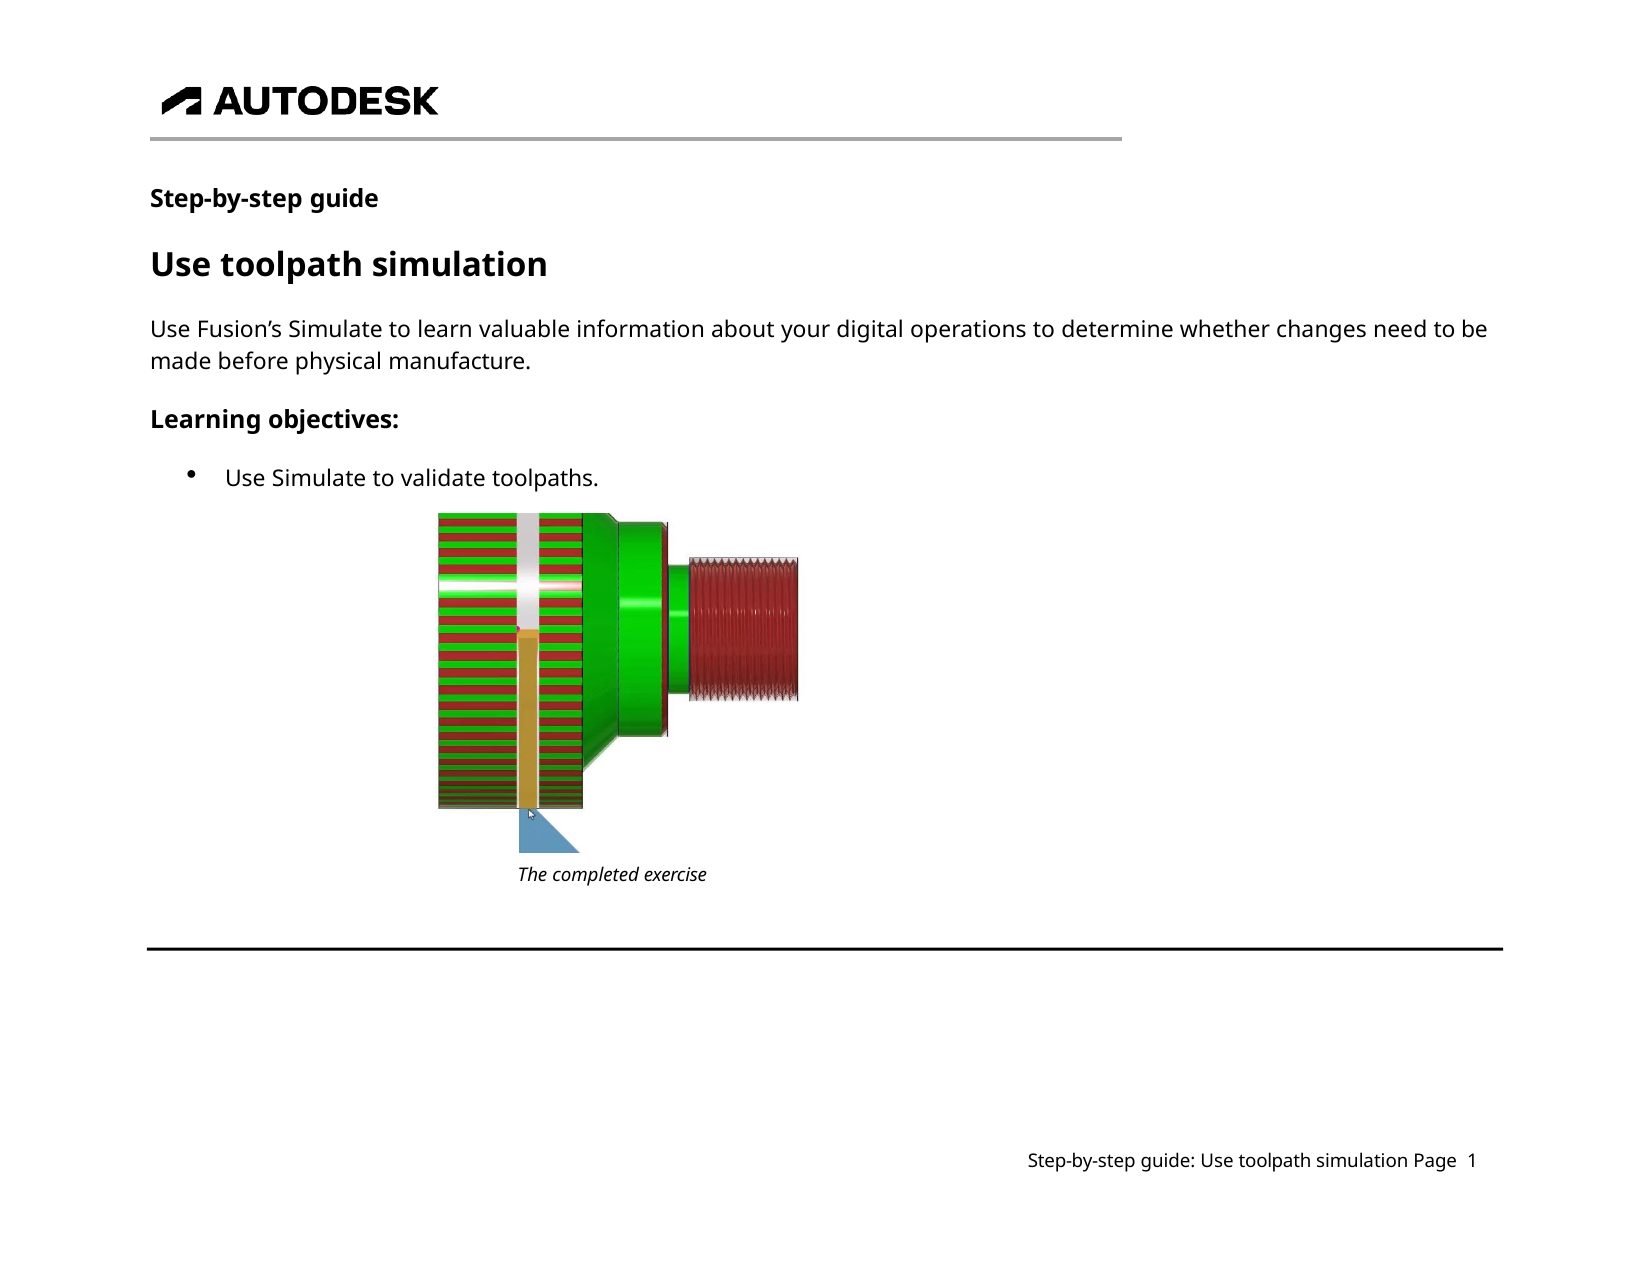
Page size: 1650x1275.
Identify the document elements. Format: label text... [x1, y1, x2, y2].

picture [161, 86, 439, 115]
text_box Step-by-step guide Use toolpath simulation Use Fusion’s Simulate to learn valuable information about your digital operations to determine whether changes need to be made before physical manufacture. Learning objectives: Use Simulate to validate toolpaths. [147, 180, 1491, 491]
text_box [146, 947, 1504, 951]
picture [435, 513, 805, 854]
slide_number Step-by-step guide: Use toolpath simulation Page 10 [1025, 1145, 1509, 1275]
text_box The completed exercise [515, 863, 728, 886]
